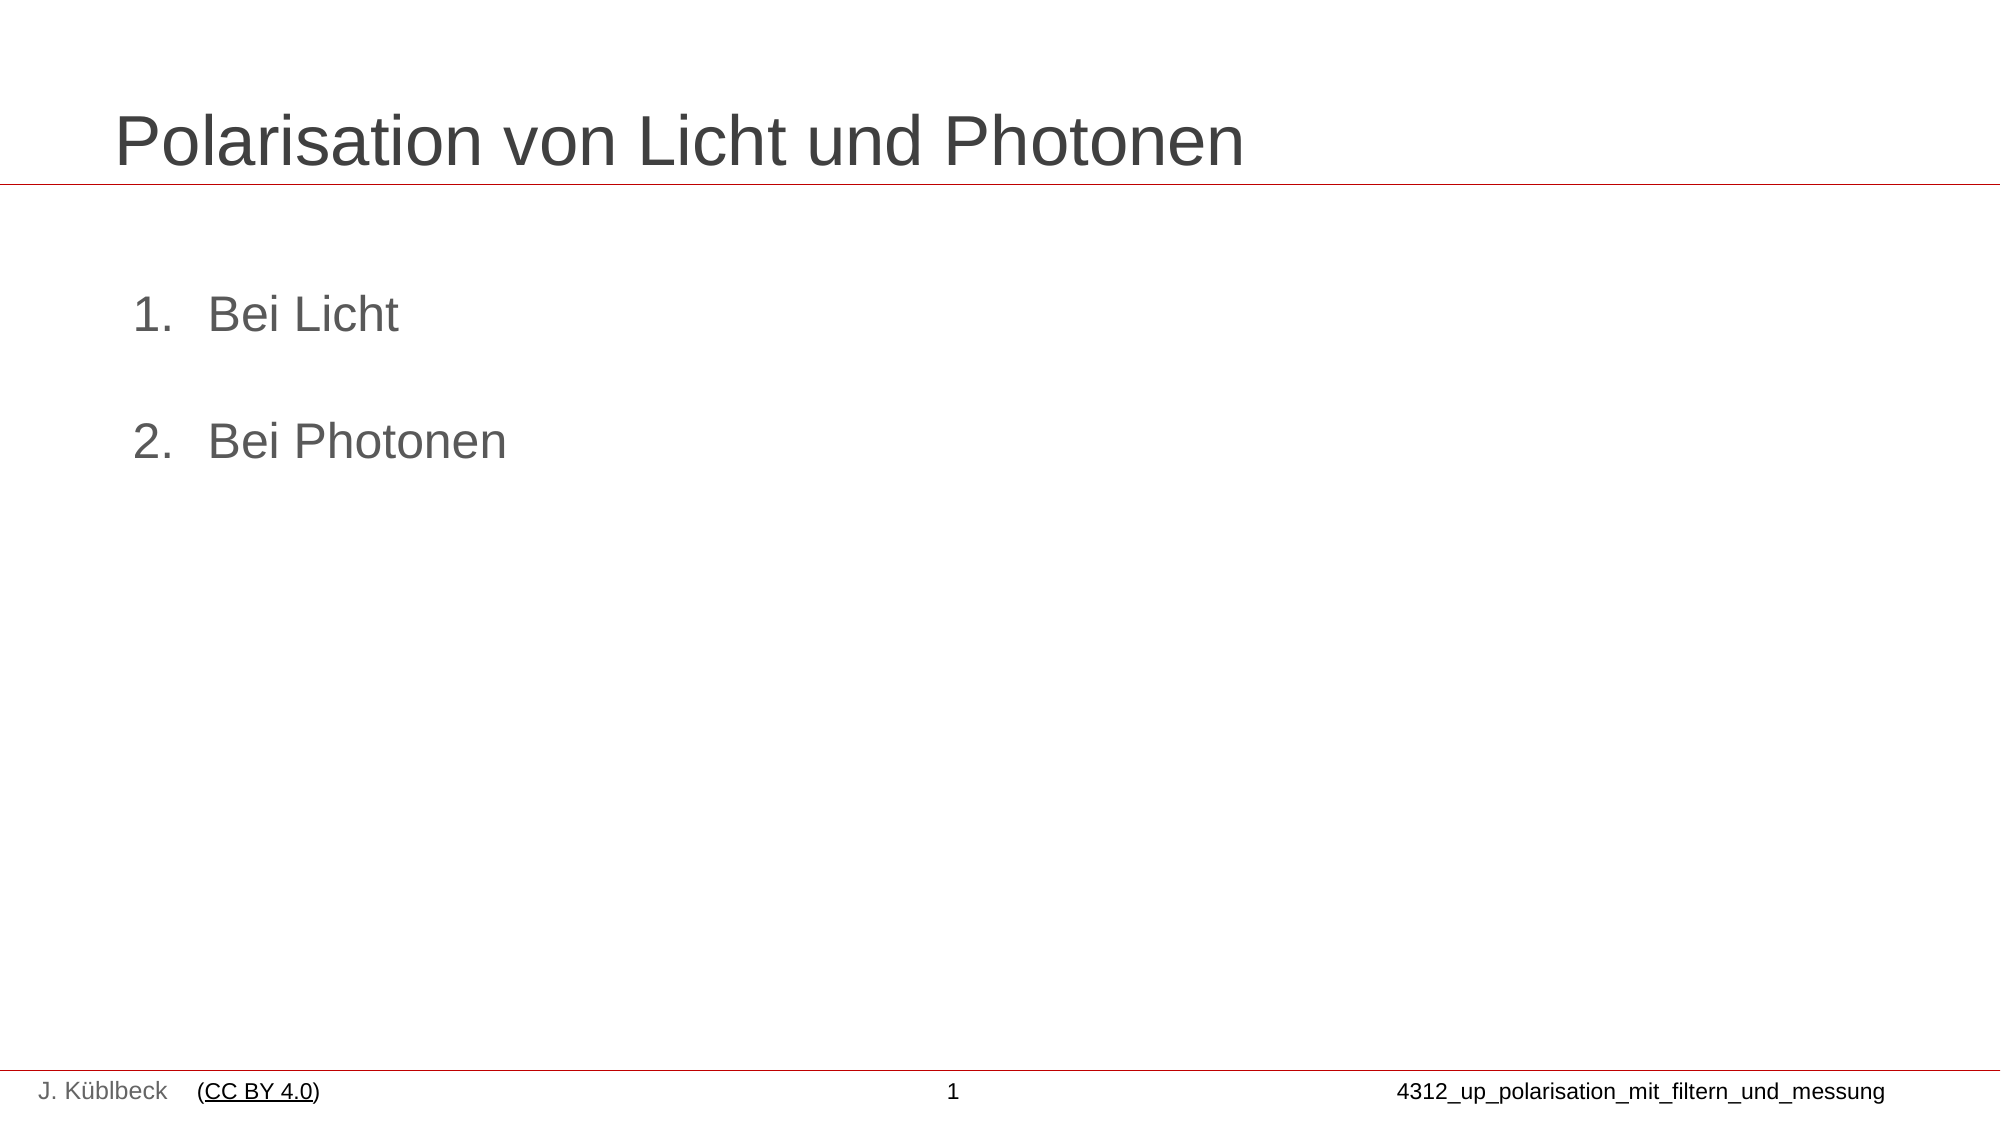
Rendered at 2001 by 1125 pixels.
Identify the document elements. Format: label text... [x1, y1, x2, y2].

title Polarisation von Licht und Photonen [99, 90, 1900, 185]
list Bei Licht Bei Photonen [99, 208, 1900, 1035]
